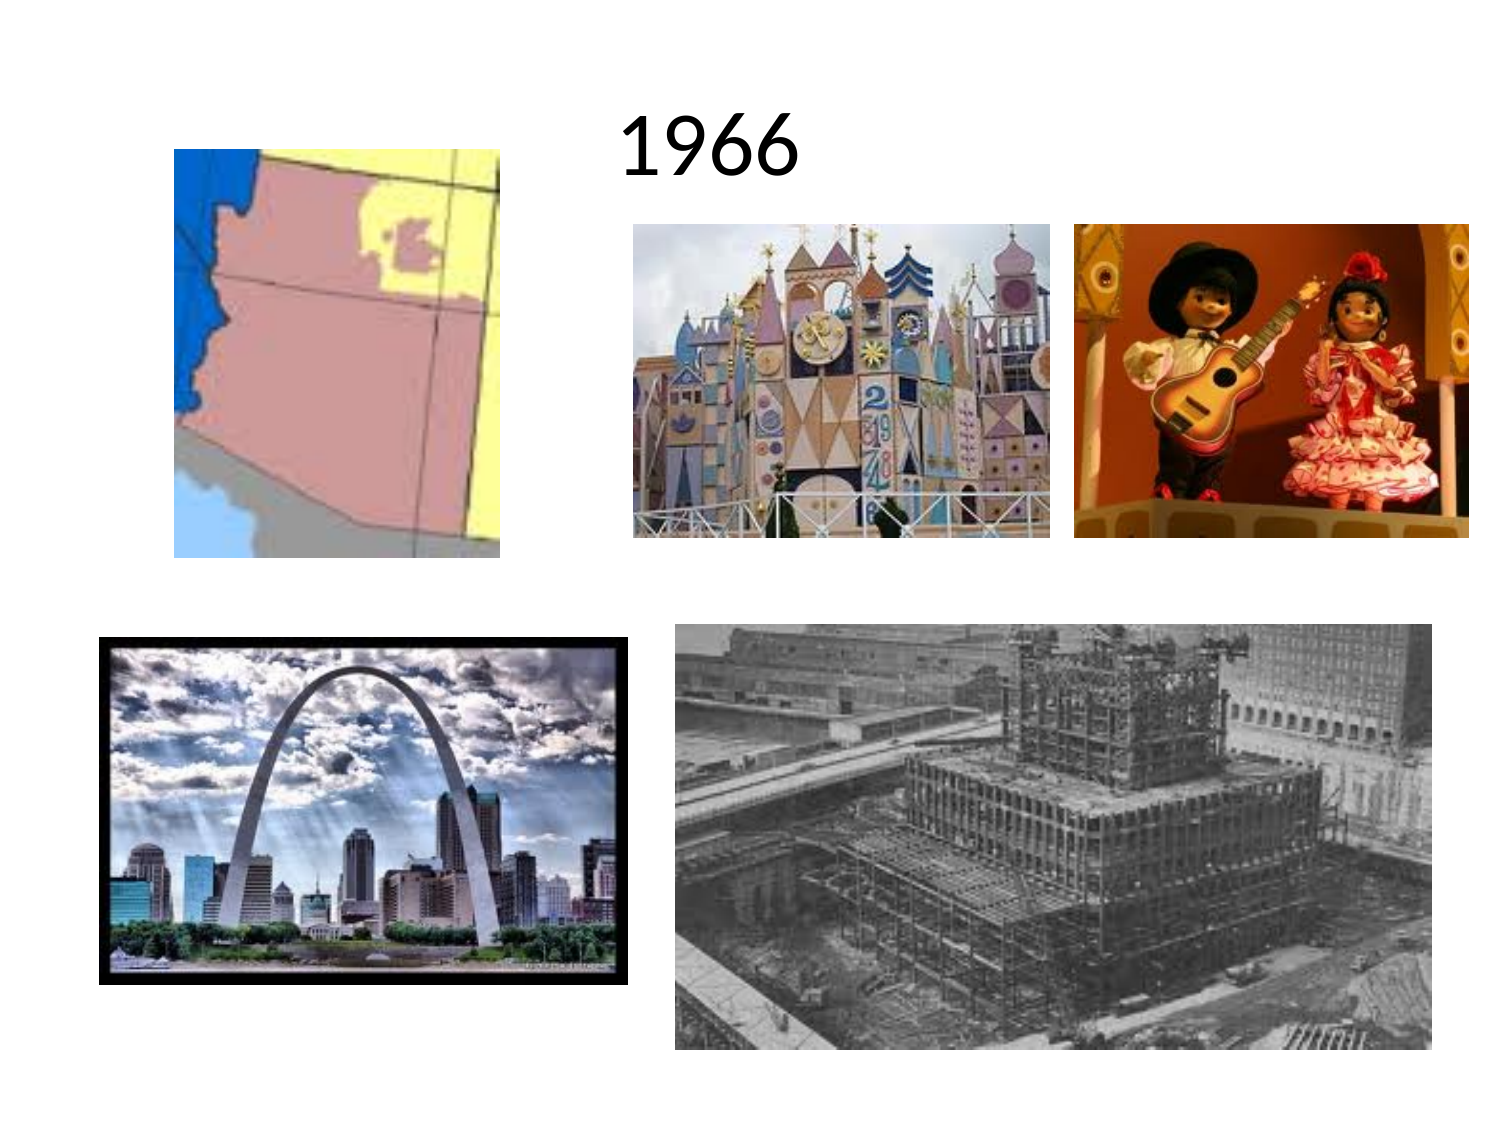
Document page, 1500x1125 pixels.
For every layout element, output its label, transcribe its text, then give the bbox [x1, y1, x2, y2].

picture [1074, 224, 1469, 538]
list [674, 624, 1432, 1051]
picture [174, 149, 501, 558]
title 1966 [75, 45, 1425, 233]
picture [632, 224, 1051, 538]
picture [99, 637, 629, 985]
